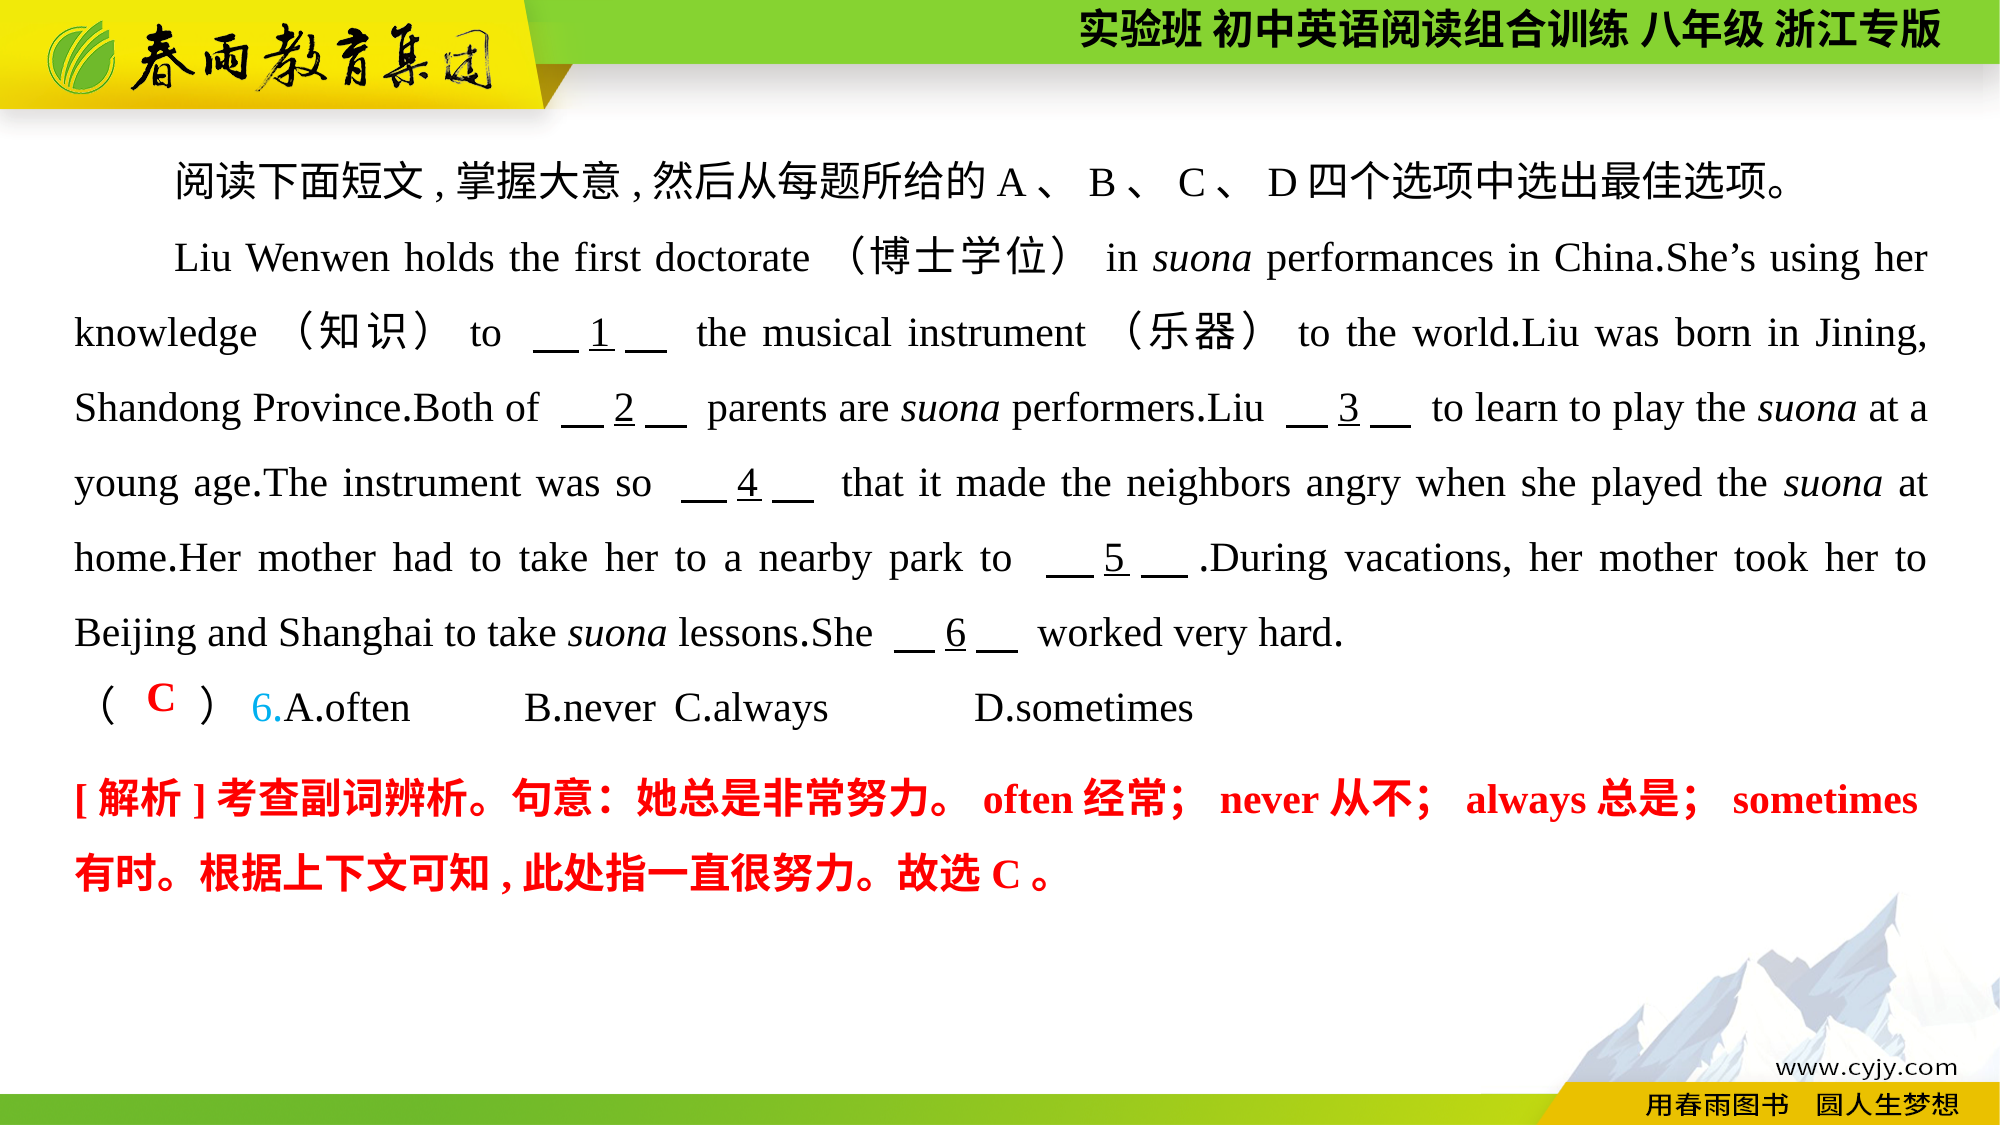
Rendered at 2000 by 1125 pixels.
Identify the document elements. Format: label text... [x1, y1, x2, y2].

text_box [解析]考查副词辨析。句意：她总是非常努力。often经常；never从不；always总是；sometimes有时。根据上下文可知,此处指一直很努力。故选C。 [59, 739, 1944, 905]
list 阅读下面短文,掌握大意,然后从每题所给的A、B、C、D四个选项中选出最佳选项。 Liu Wenwen holds the first doctorate（博士学位）in suona performances in China.She’s using her knowledge（知识）to 1 the musical instrument（乐器）to the world.Liu was born in Jining, Shandong Province.Both of 2 parents are suona performers.Liu 3 to learn to play the suona at a young age.The instrument was so 4 that it made the neighbors angry when she played the suona at home.Her mother had to take her to a nearby park to 5 .During vacations, her mother took her to Beijing and Shanghai to take suona lessons.She 6 worked very hard. （ ）6.A.often B.never C.always D.sometimes [59, 122, 1944, 739]
picture [0, 0, 2000, 1125]
text_box C [131, 662, 192, 728]
